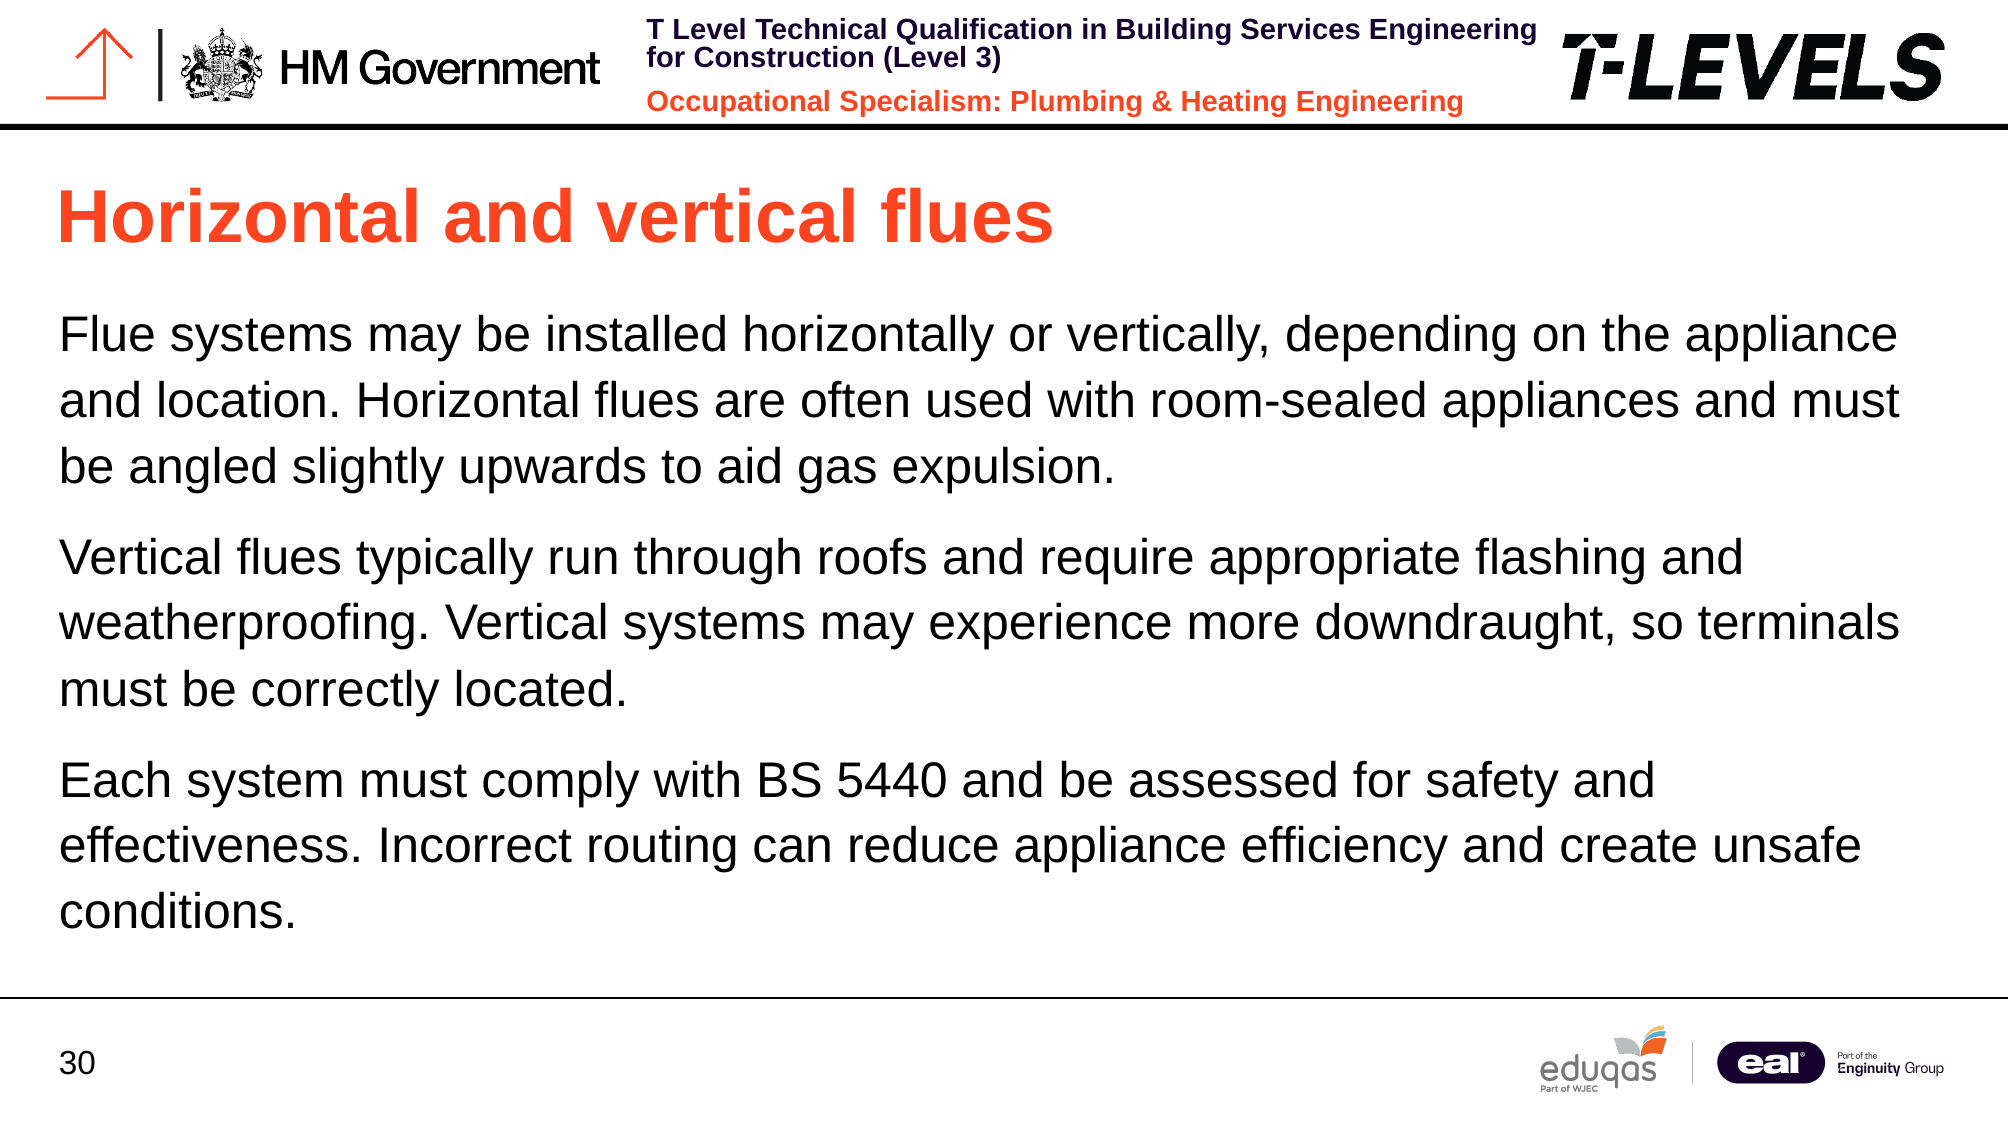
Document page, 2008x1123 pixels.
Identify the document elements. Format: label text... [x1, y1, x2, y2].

picture [1543, 25, 1964, 108]
picture [41, 27, 139, 100]
list Flue systems may be installed horizontally or vertically, depending on the appliance and location. Horizontal flues are often used with room-sealed appliances and must be angled slightly upwards to aid gas expulsion. Vertical flues typically run through roofs and require appropriate flashing and weatherproofing. Vertical systems may experience more downdraught, so terminals must be correctly located. Each system must comply with BS 5440 and be assessed for safety and effectiveness. Incorrect routing can reduce appliance efficiency and create unsafe conditions. [59, 295, 1948, 958]
title Horizontal and vertical flues [41, 111, 1949, 314]
picture [1535, 1021, 1949, 1097]
picture [158, 28, 600, 102]
